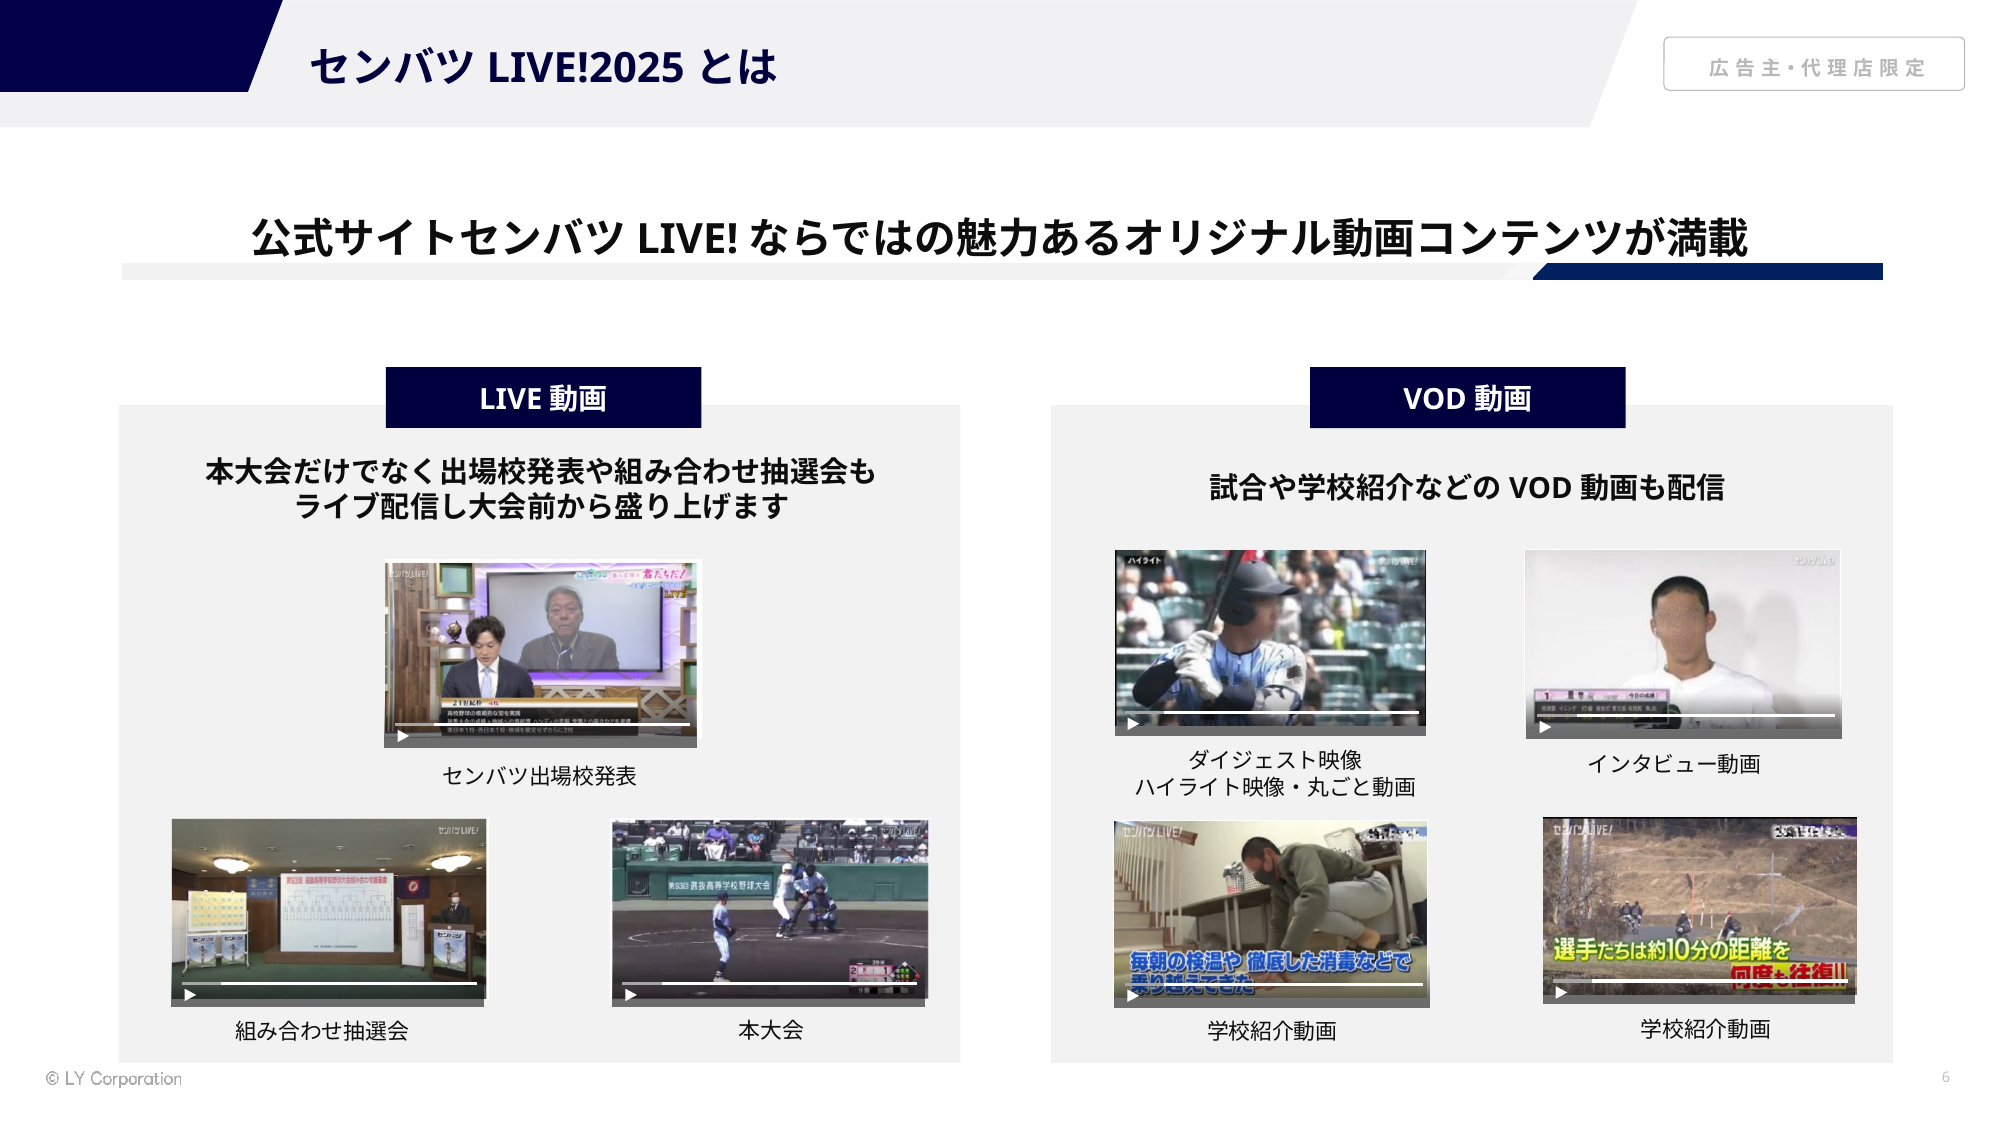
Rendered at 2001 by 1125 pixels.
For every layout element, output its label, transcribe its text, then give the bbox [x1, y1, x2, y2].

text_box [1542, 958, 1856, 1005]
text_box 学校紹介動画 [1128, 1010, 1416, 1052]
picture [1112, 820, 1428, 999]
list センバツLIVE!2025とは [309, 41, 1645, 97]
picture [1524, 549, 1841, 730]
text_box LIVE動画 [384, 366, 703, 429]
text_box インタビュー動画 [1572, 743, 1841, 785]
text_box VOD動画 [1309, 366, 1627, 430]
text_box 組み合わせ抽選会 [220, 1009, 584, 1051]
text_box 本大会 [724, 1009, 899, 1051]
text_box 公式サイトセンバツLIVE!ならではの魅力あるオリジナル動画コンテンツが満載 [53, 164, 1946, 310]
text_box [1114, 961, 1431, 1008]
text_box センバツ出場校発表 [427, 755, 829, 797]
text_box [171, 960, 485, 1007]
text_box [1050, 403, 1894, 1065]
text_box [1114, 689, 1427, 736]
picture [384, 558, 703, 739]
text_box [612, 960, 925, 1007]
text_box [384, 701, 698, 748]
picture [609, 817, 930, 999]
text_box ダイジェスト映像 ハイライト映像・丸ごと動画 [1065, 739, 1485, 807]
text_box [117, 403, 962, 1064]
picture [171, 817, 490, 999]
text_box 学校紹介動画 [1574, 1008, 1838, 1050]
picture [1114, 549, 1427, 689]
picture [46, 1071, 181, 1088]
picture [1542, 817, 1858, 996]
text_box 本大会だけでなく出場校発表や組み合わせ抽選会も ライブ配信し大会前から盛り上げます [128, 445, 955, 531]
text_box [1526, 692, 1843, 740]
text_box 試合や学校紹介などのVOD動画も配信 [1054, 461, 1882, 512]
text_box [121, 261, 1884, 281]
